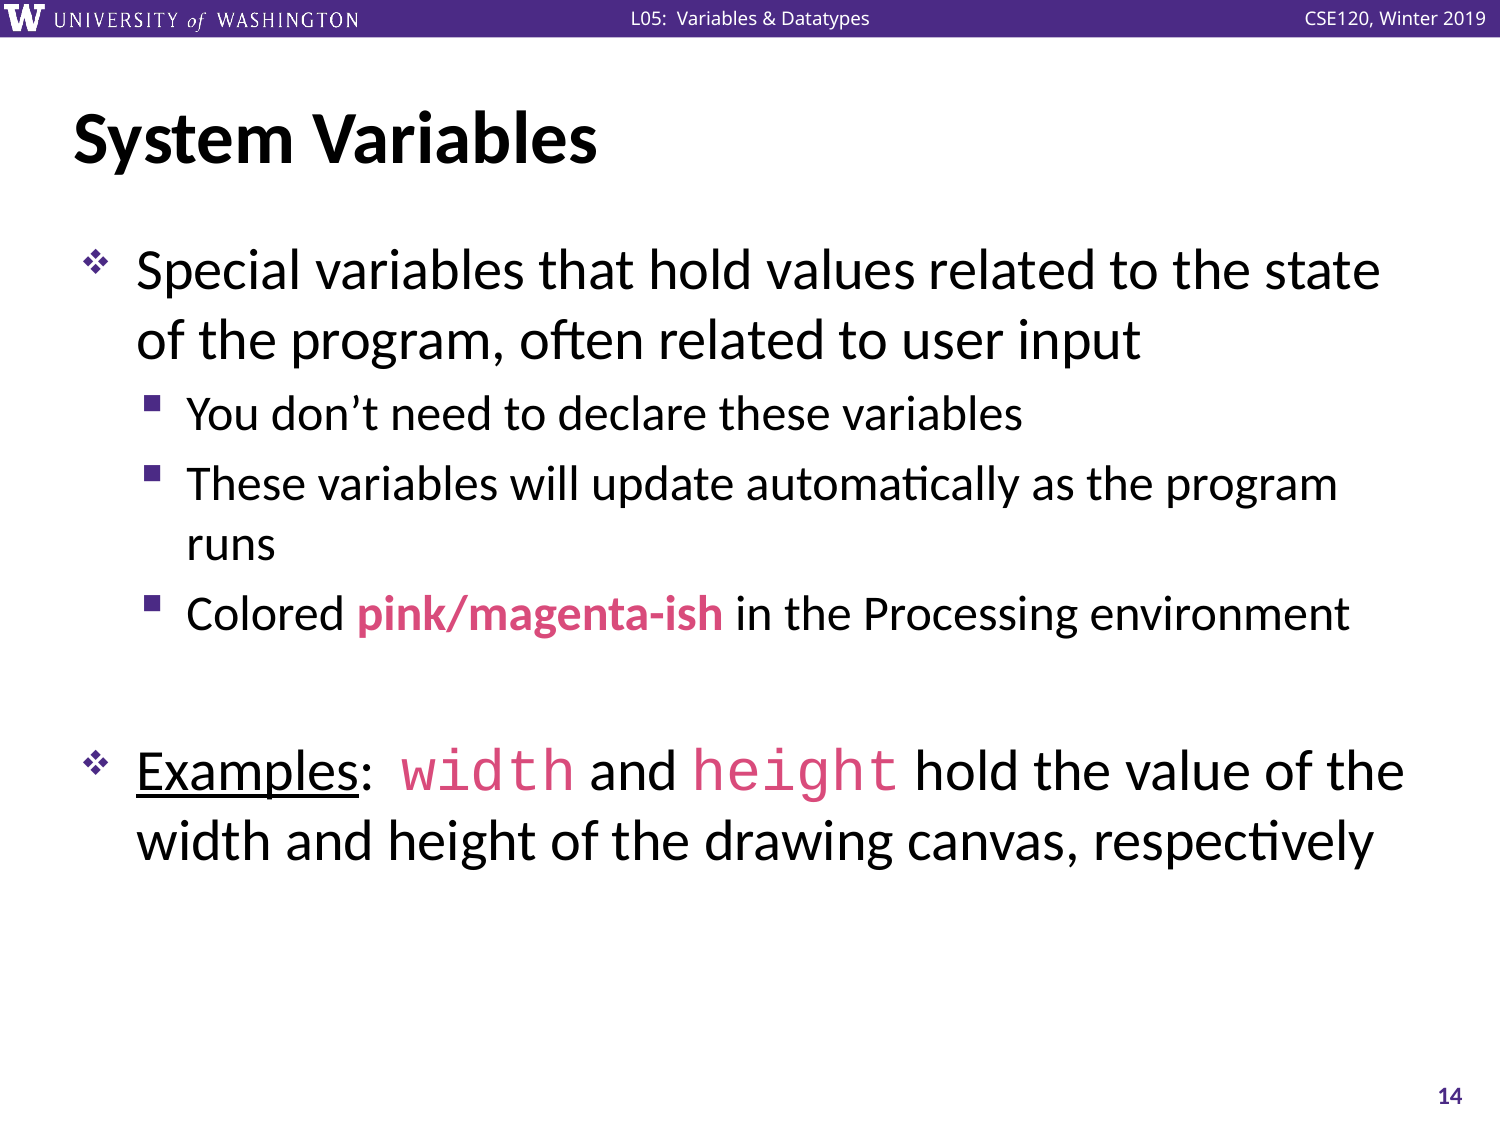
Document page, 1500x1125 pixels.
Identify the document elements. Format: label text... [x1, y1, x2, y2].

list Special variables that hold values related to the state of the program, often related to user input You don’t need to declare these variables These variables will update automatically as the program runs Colored pink/magenta-ish in the Processing environment Examples: width and height hold the value of the width and height of the drawing canvas, respectively [64, 223, 1438, 1040]
title System Variables [58, 71, 1438, 197]
slide_number 14 [1400, 1065, 1500, 1125]
picture [4, 4, 358, 32]
